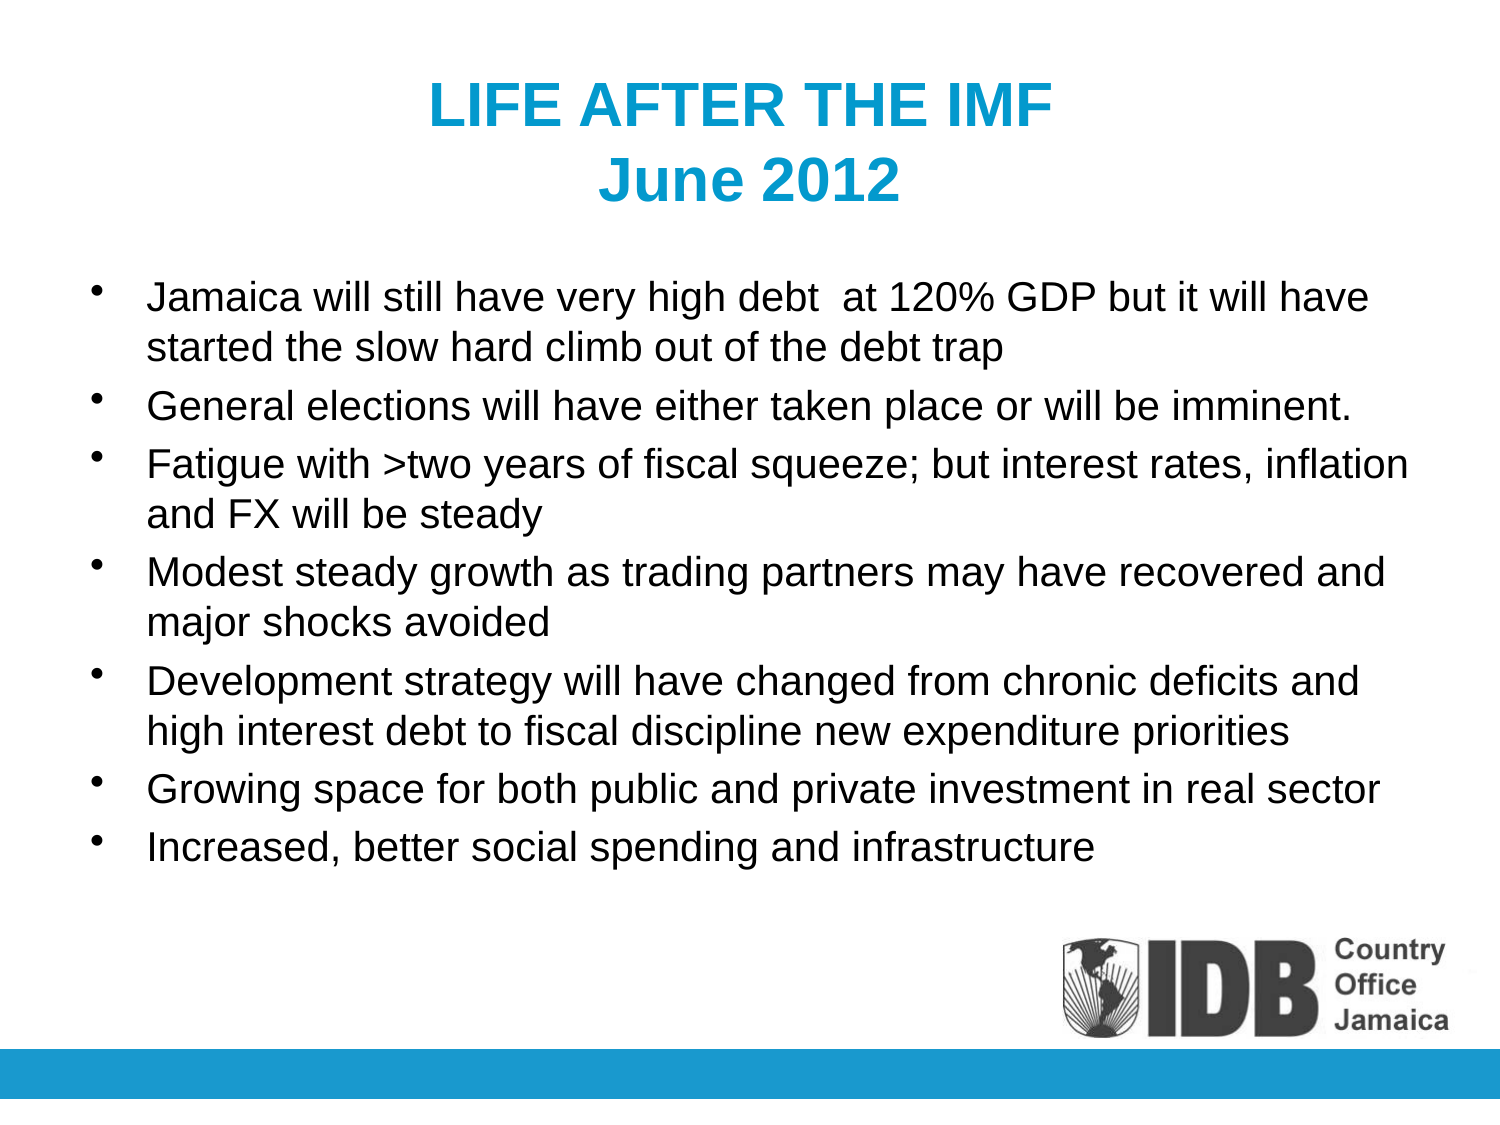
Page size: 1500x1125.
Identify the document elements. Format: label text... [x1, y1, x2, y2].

title LIFE AFTER THE IMF June 2012 [74, 44, 1426, 233]
picture [1062, 937, 1477, 1039]
list Jamaica will still have very high debt at 120% GDP but it will have started the slow hard climb out of the debt trap General elections will have either taken place or will be imminent. Fatigue with >two years of fiscal squeeze; but interest rates, inflation and FX will be steady Modest steady growth as trading partners may have recovered and major shocks avoided Development strategy will have changed from chronic deficits and high interest debt to fiscal discipline new expenditure priorities Growing space for both public and private investment in real sector Increased, better social spending and infrastructure [74, 262, 1426, 1013]
picture [0, 1049, 1500, 1099]
